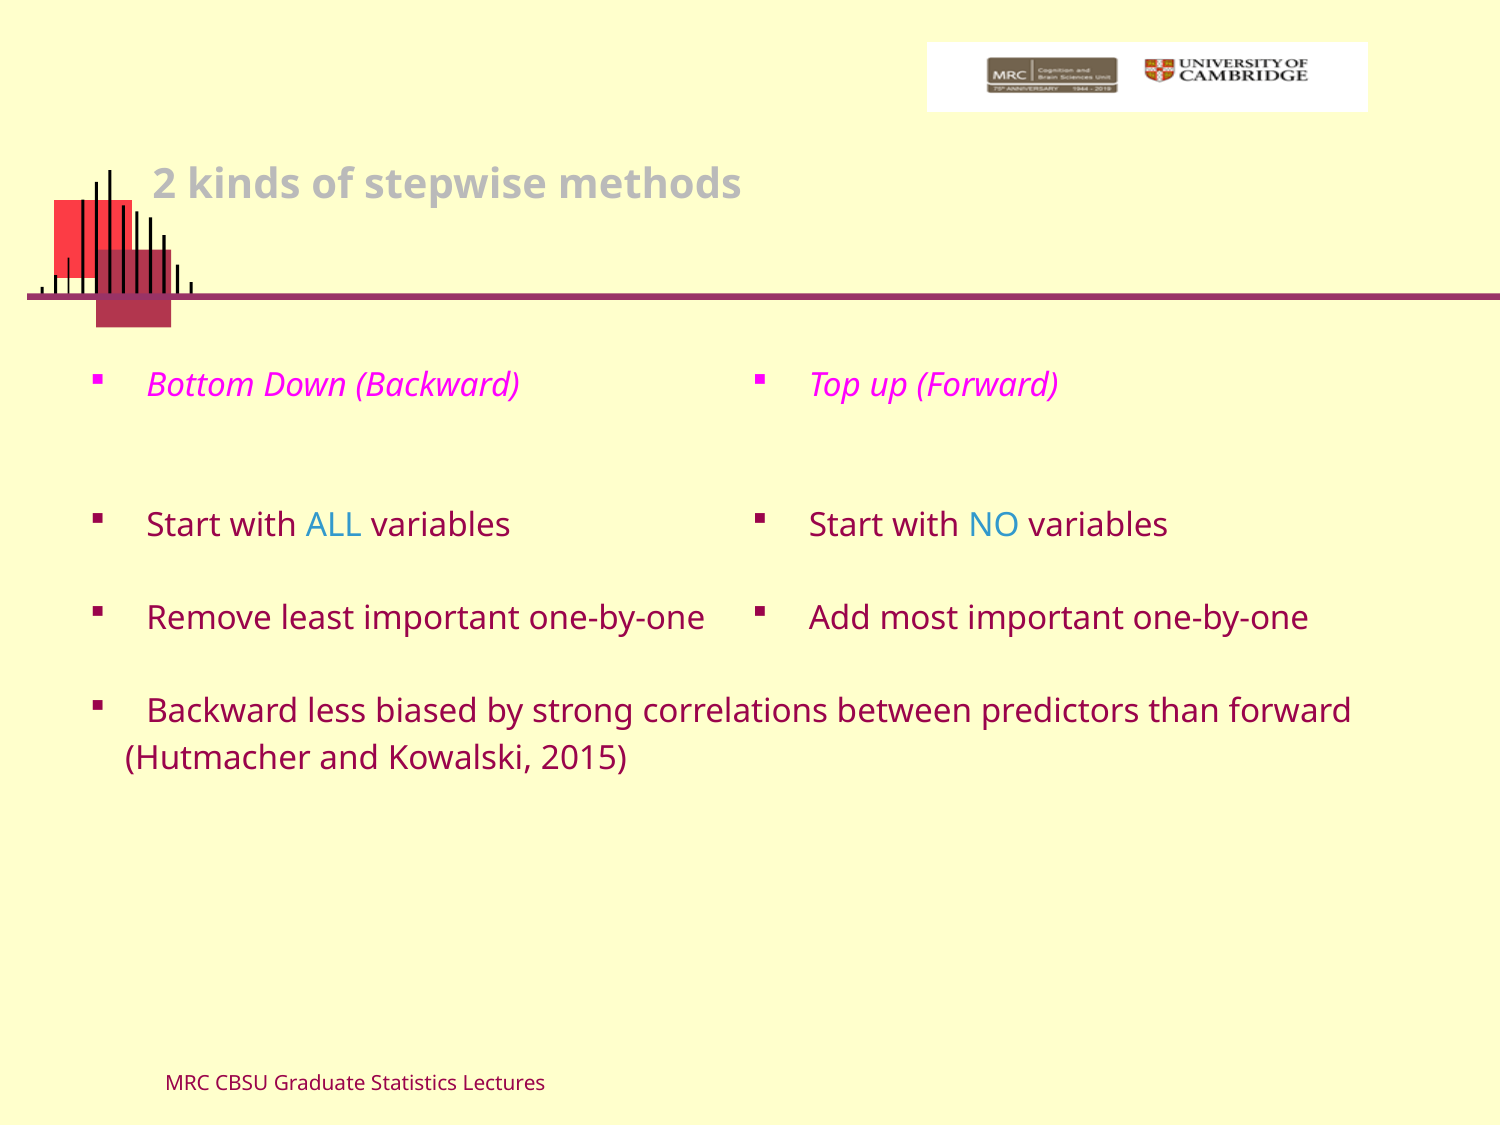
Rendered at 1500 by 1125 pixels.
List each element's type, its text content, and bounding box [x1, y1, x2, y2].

picture [927, 42, 1368, 112]
list Bottom Down (Backward) Start with ALL variables Remove least important one-by-one Backward less biased by strong correlations between predictors than forward (Hutmacher and Kowalski, 2015) [75, 262, 737, 1038]
title 2 kinds of stepwise methods [137, 137, 988, 233]
list Top up (Forward) Start with NO variables Add most important one-by-one [737, 262, 1425, 1038]
footer MRC CBSU Graduate Statistics Lectures [149, 1062, 988, 1101]
